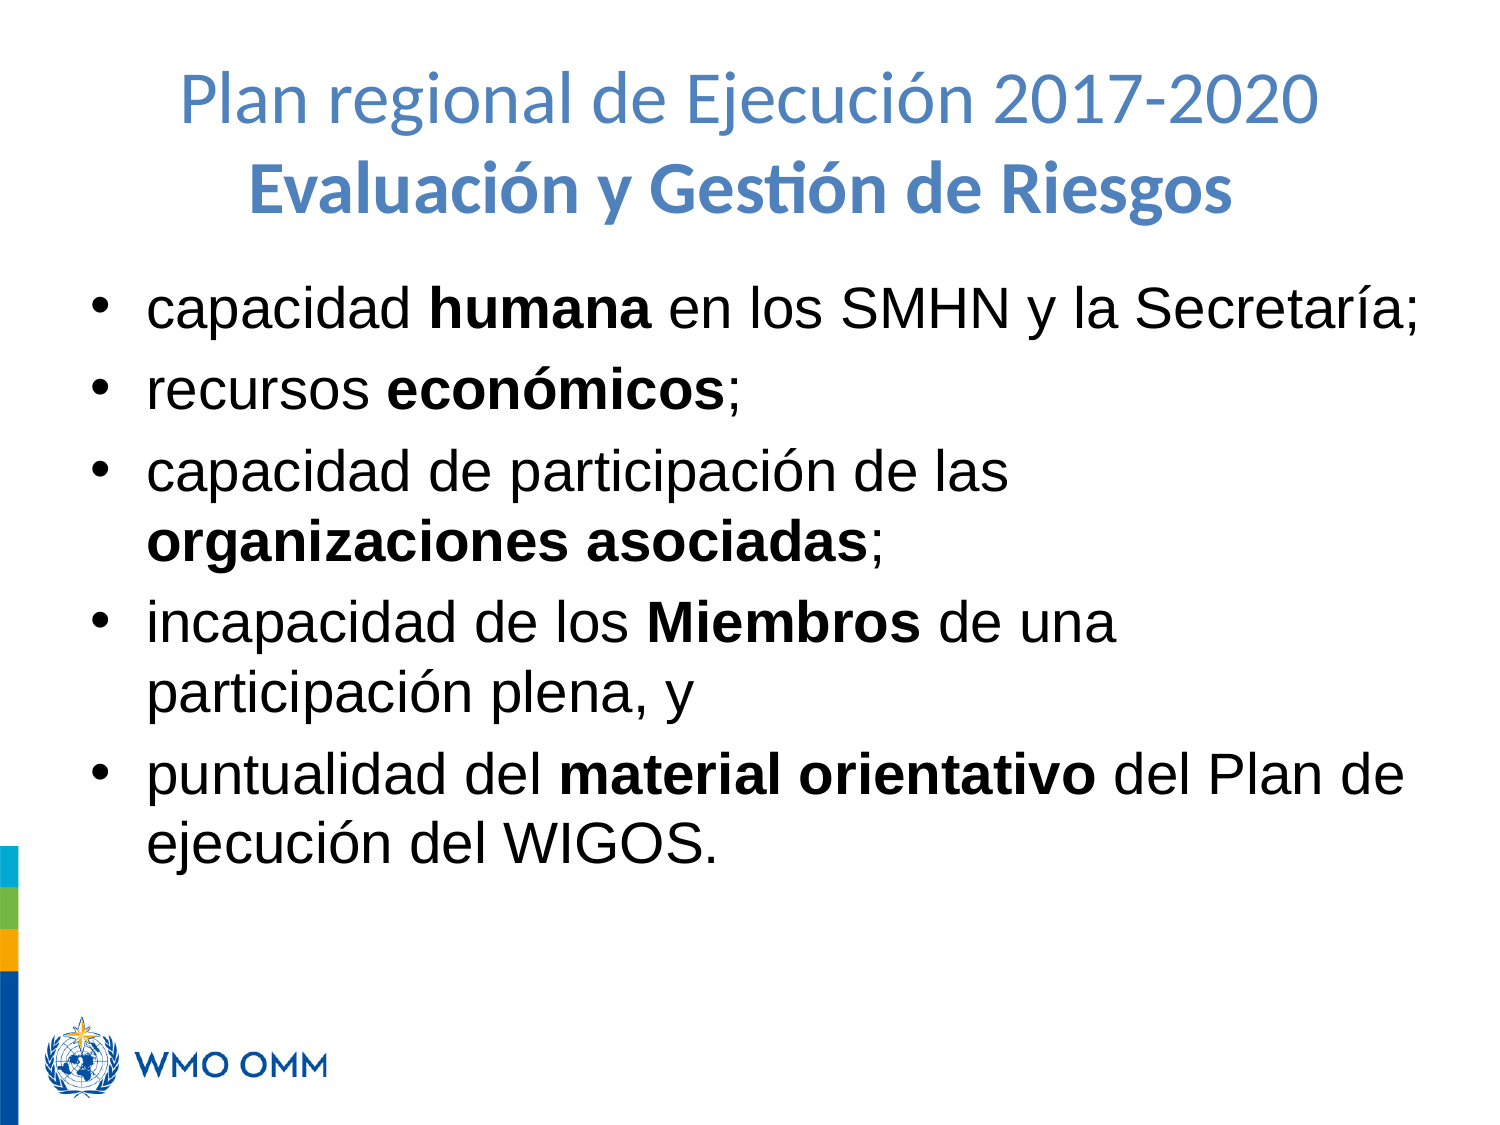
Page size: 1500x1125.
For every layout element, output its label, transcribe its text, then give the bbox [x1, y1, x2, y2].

list capacidad humana en los SMHN y la Secretaría; recursos económicos; capacidad de participación de las organizaciones asociadas; incapacidad de los Miembros de una participación plena, y puntualidad del material orientativo del Plan de ejecución del WIGOS. [75, 262, 1460, 1005]
picture [0, 845, 327, 1125]
title Plan regional de Ejecución 2017-2020 Evaluación y Gestión de Riesgos [75, 45, 1425, 233]
